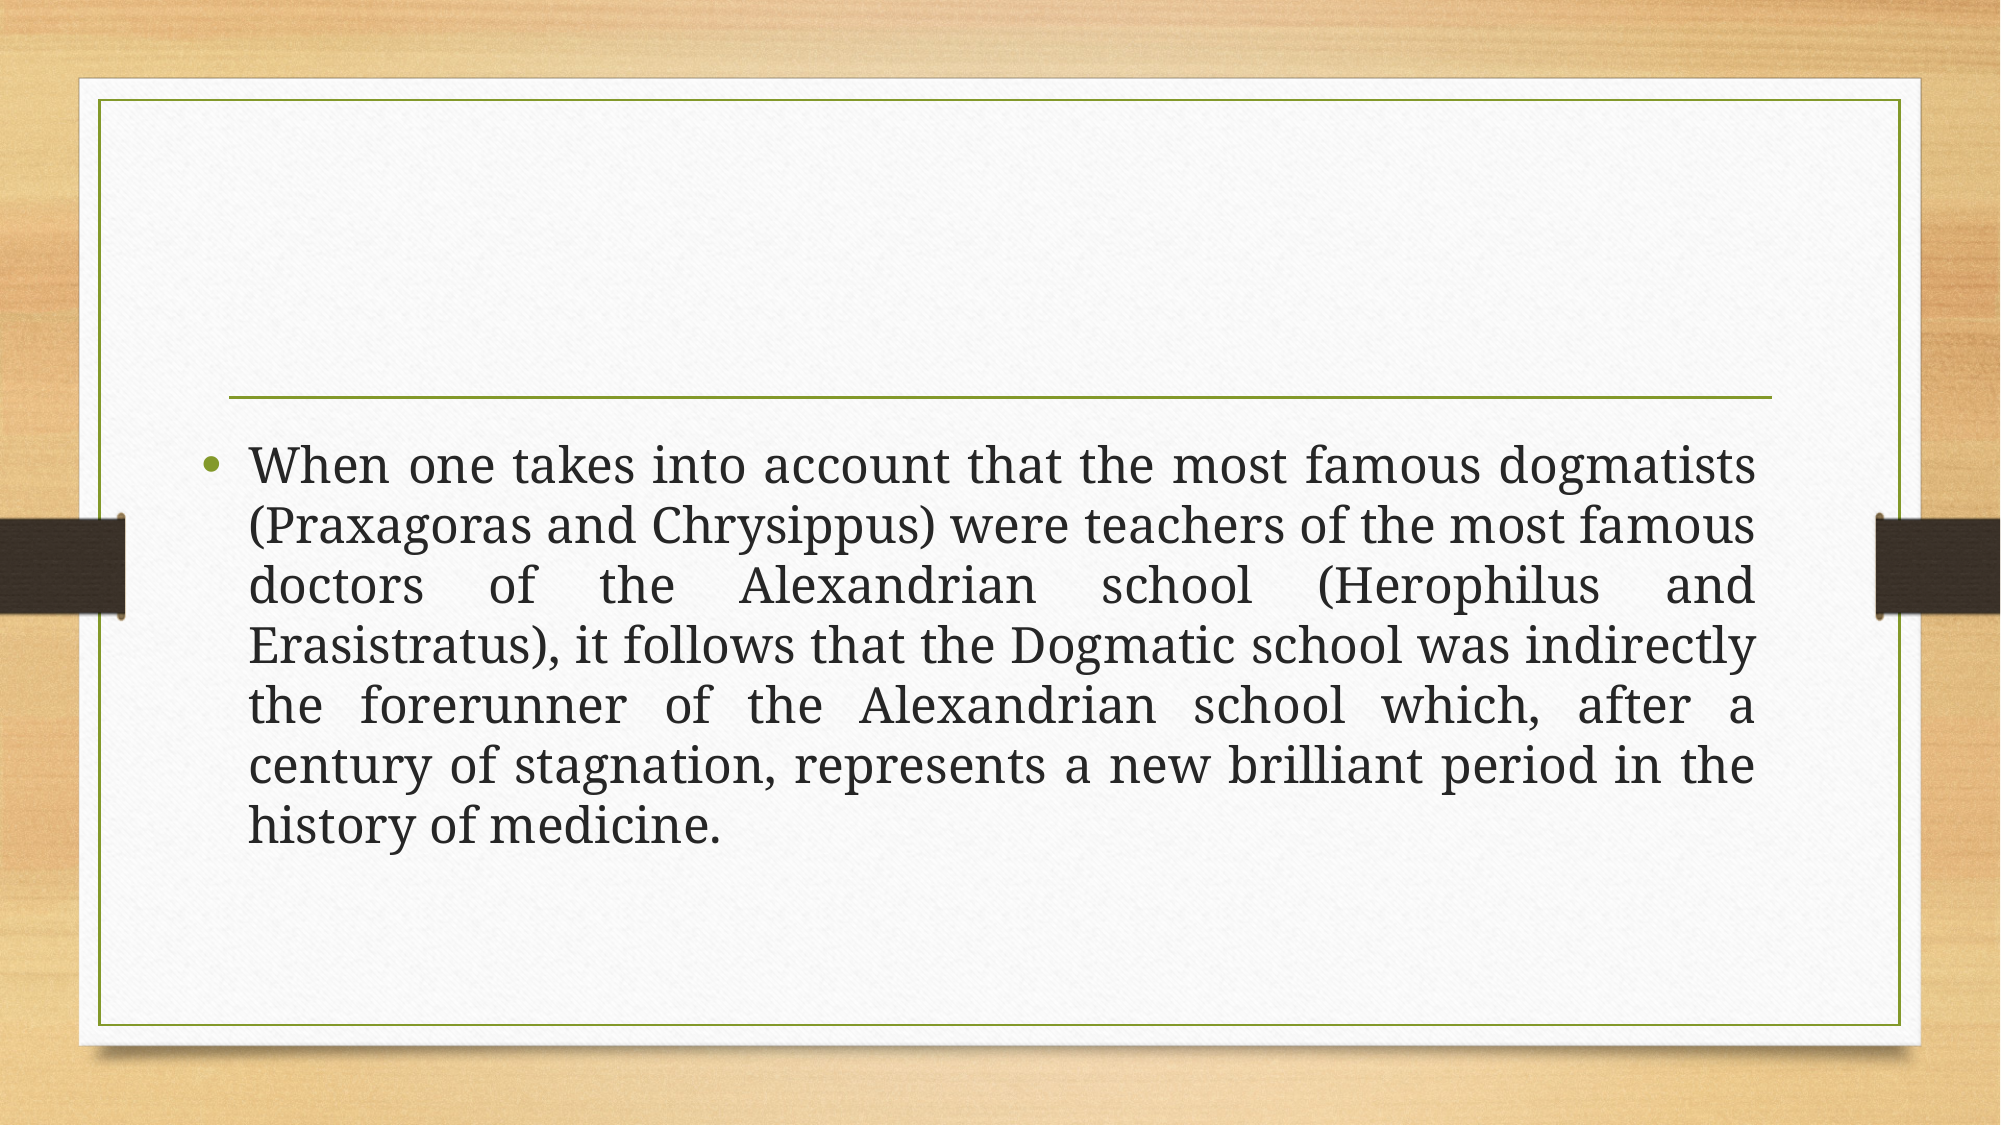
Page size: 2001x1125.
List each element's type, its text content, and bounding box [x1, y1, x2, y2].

picture [0, 0, 2001, 1125]
list When one takes into account that the most famous dogmatists (Praxagoras and Chrysippus) were teachers of the most famous doctors of the Alexandrian school (Herophilus and Erasistratus), it follows that the Dogmatic school was indirectly the forerunner of the Alexandrian school which, after a century of stagnation, represents a new brilliant period in the history of medicine. [186, 426, 1773, 915]
